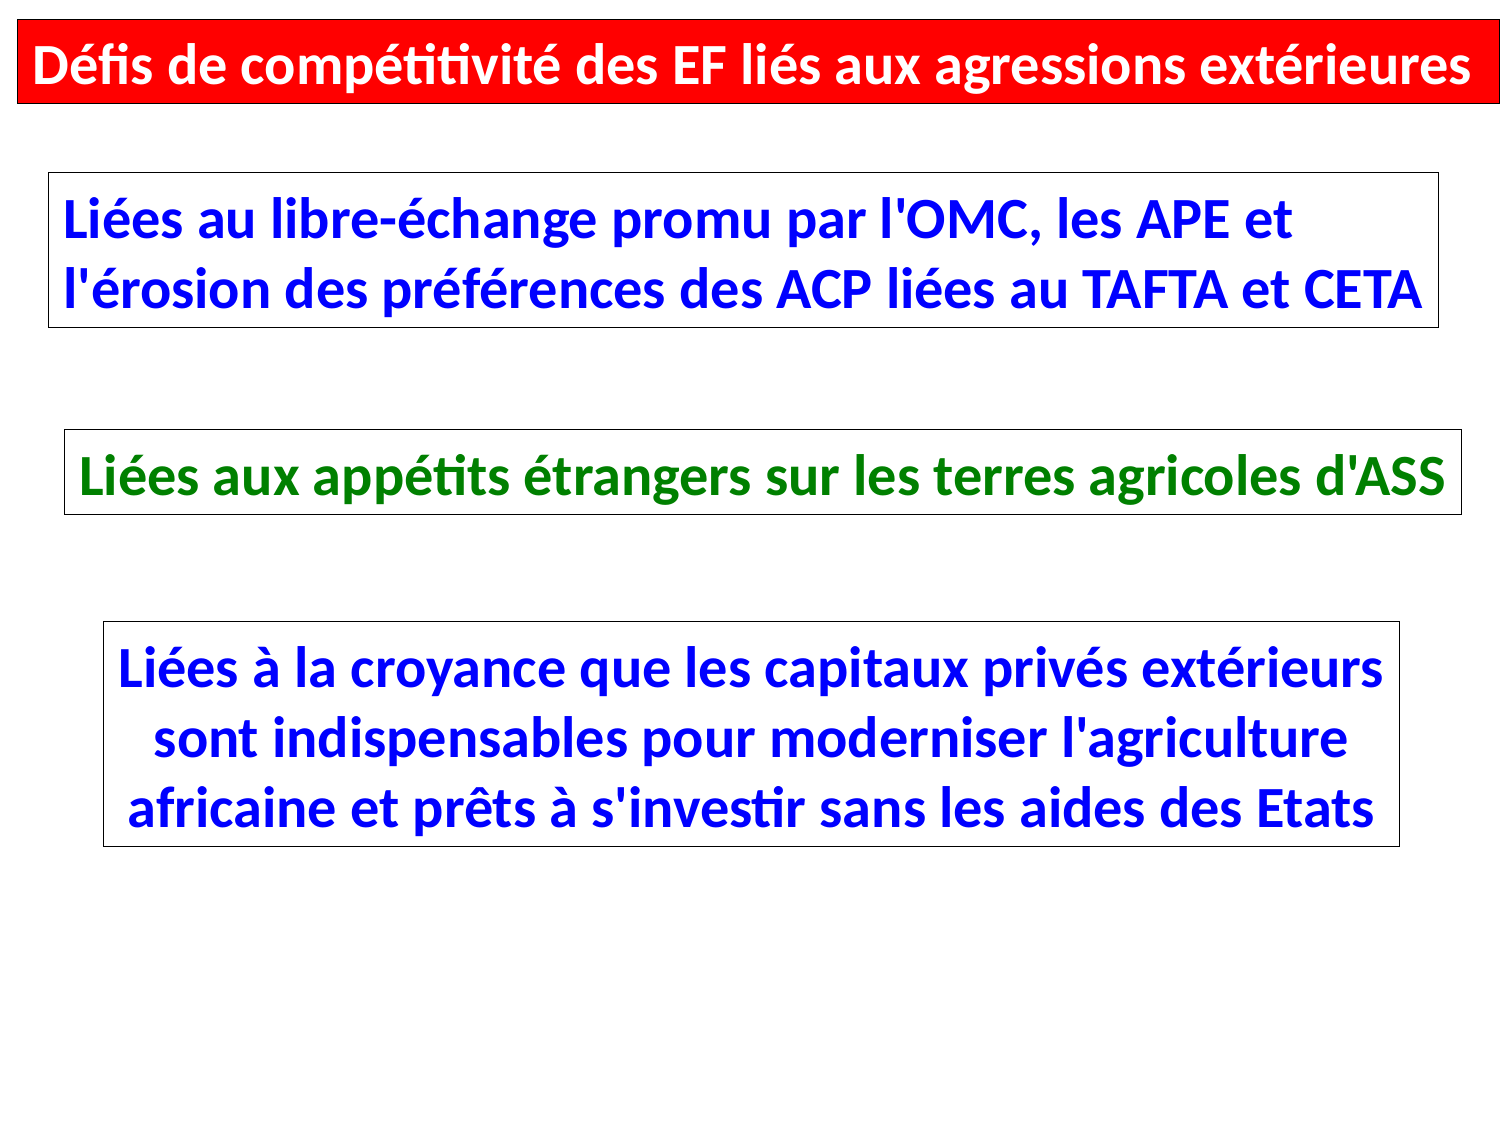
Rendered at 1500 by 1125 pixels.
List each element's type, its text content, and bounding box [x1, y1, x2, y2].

text_box Défis de compétitivité des EF liés aux agressions extérieures [17, 19, 1500, 104]
text_box Liées aux appétits étrangers sur les terres agricoles d'ASS [64, 429, 1462, 515]
text_box Liées au libre-échange promu par l'OMC, les APE et l'érosion des préférences des ACP liées au TAFTA et CETA [48, 172, 1439, 328]
text_box Liées à la croyance que les capitaux privés extérieurs sont indispensables pour moderniser l'agriculture africaine et prêts à s'investir sans les aides des Etats [103, 621, 1400, 847]
